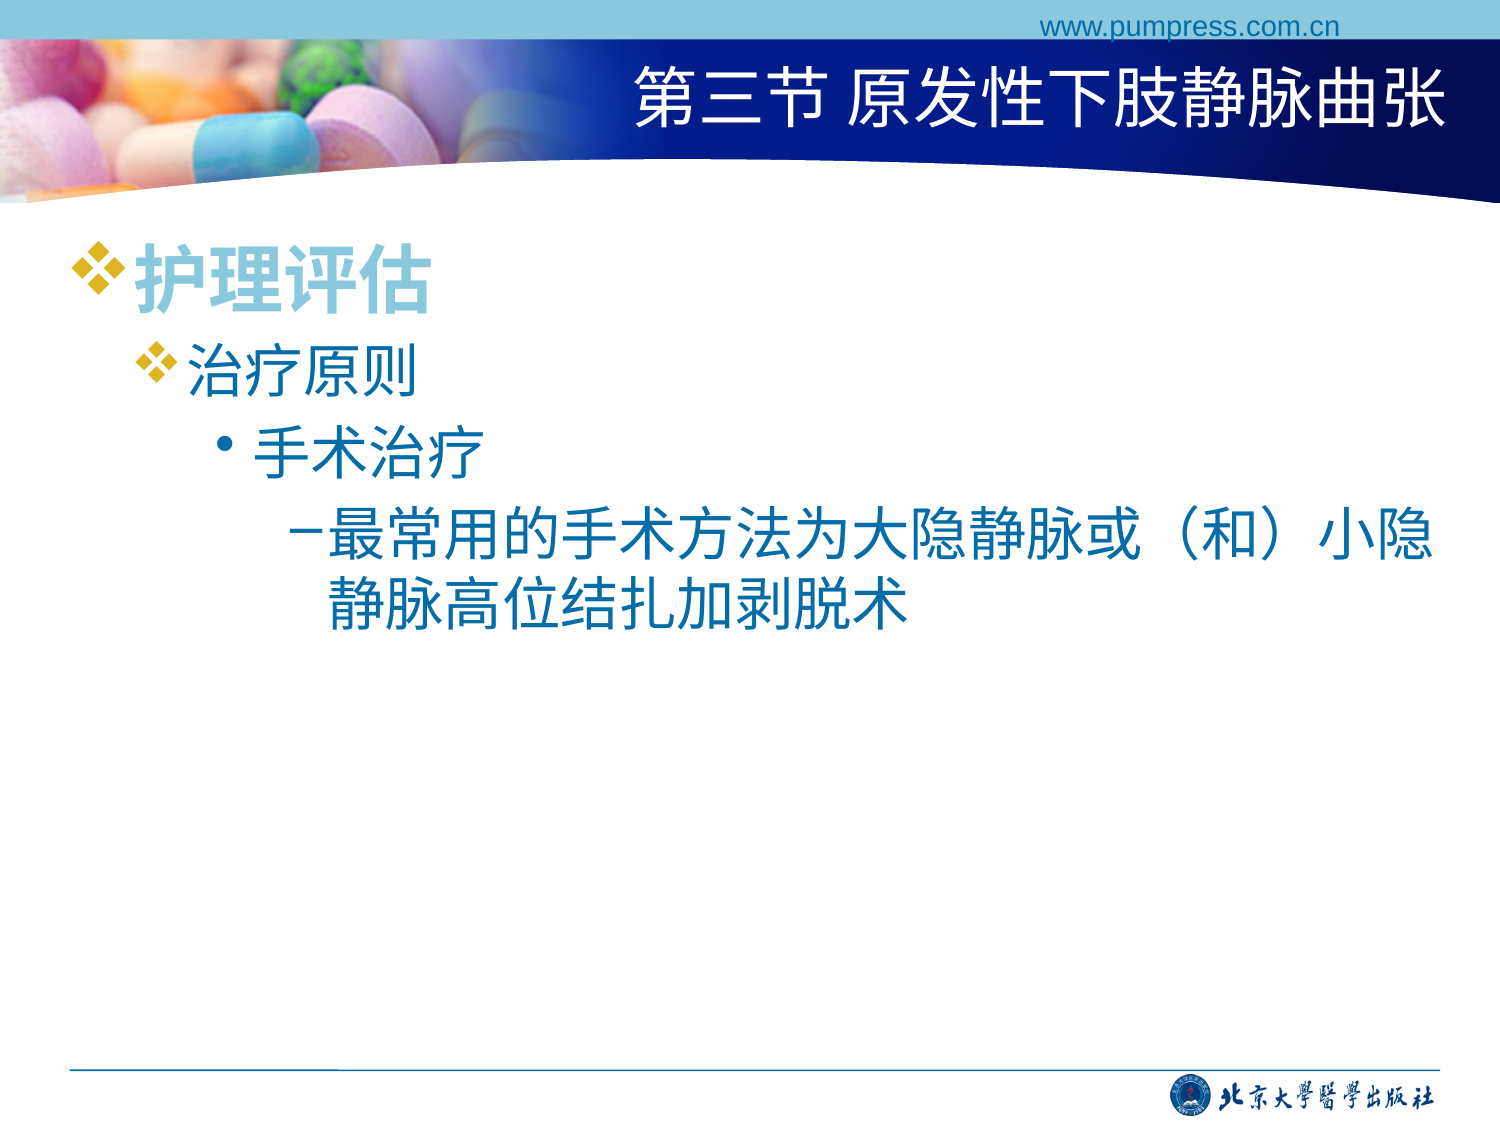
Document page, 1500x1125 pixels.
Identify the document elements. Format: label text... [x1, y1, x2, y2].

list 护理评估 治疗原则 手术治疗 最常用的手术方法为大隐静脉或（和）小隐静脉高位结扎加剥脱术 [49, 224, 1463, 1026]
picture [1170, 1074, 1436, 1118]
title 第三节 原发性下肢静脉曲张 [137, 49, 1463, 143]
slide_number www.pumpress.com.cn [1025, 0, 1463, 38]
picture [0, 40, 1500, 203]
